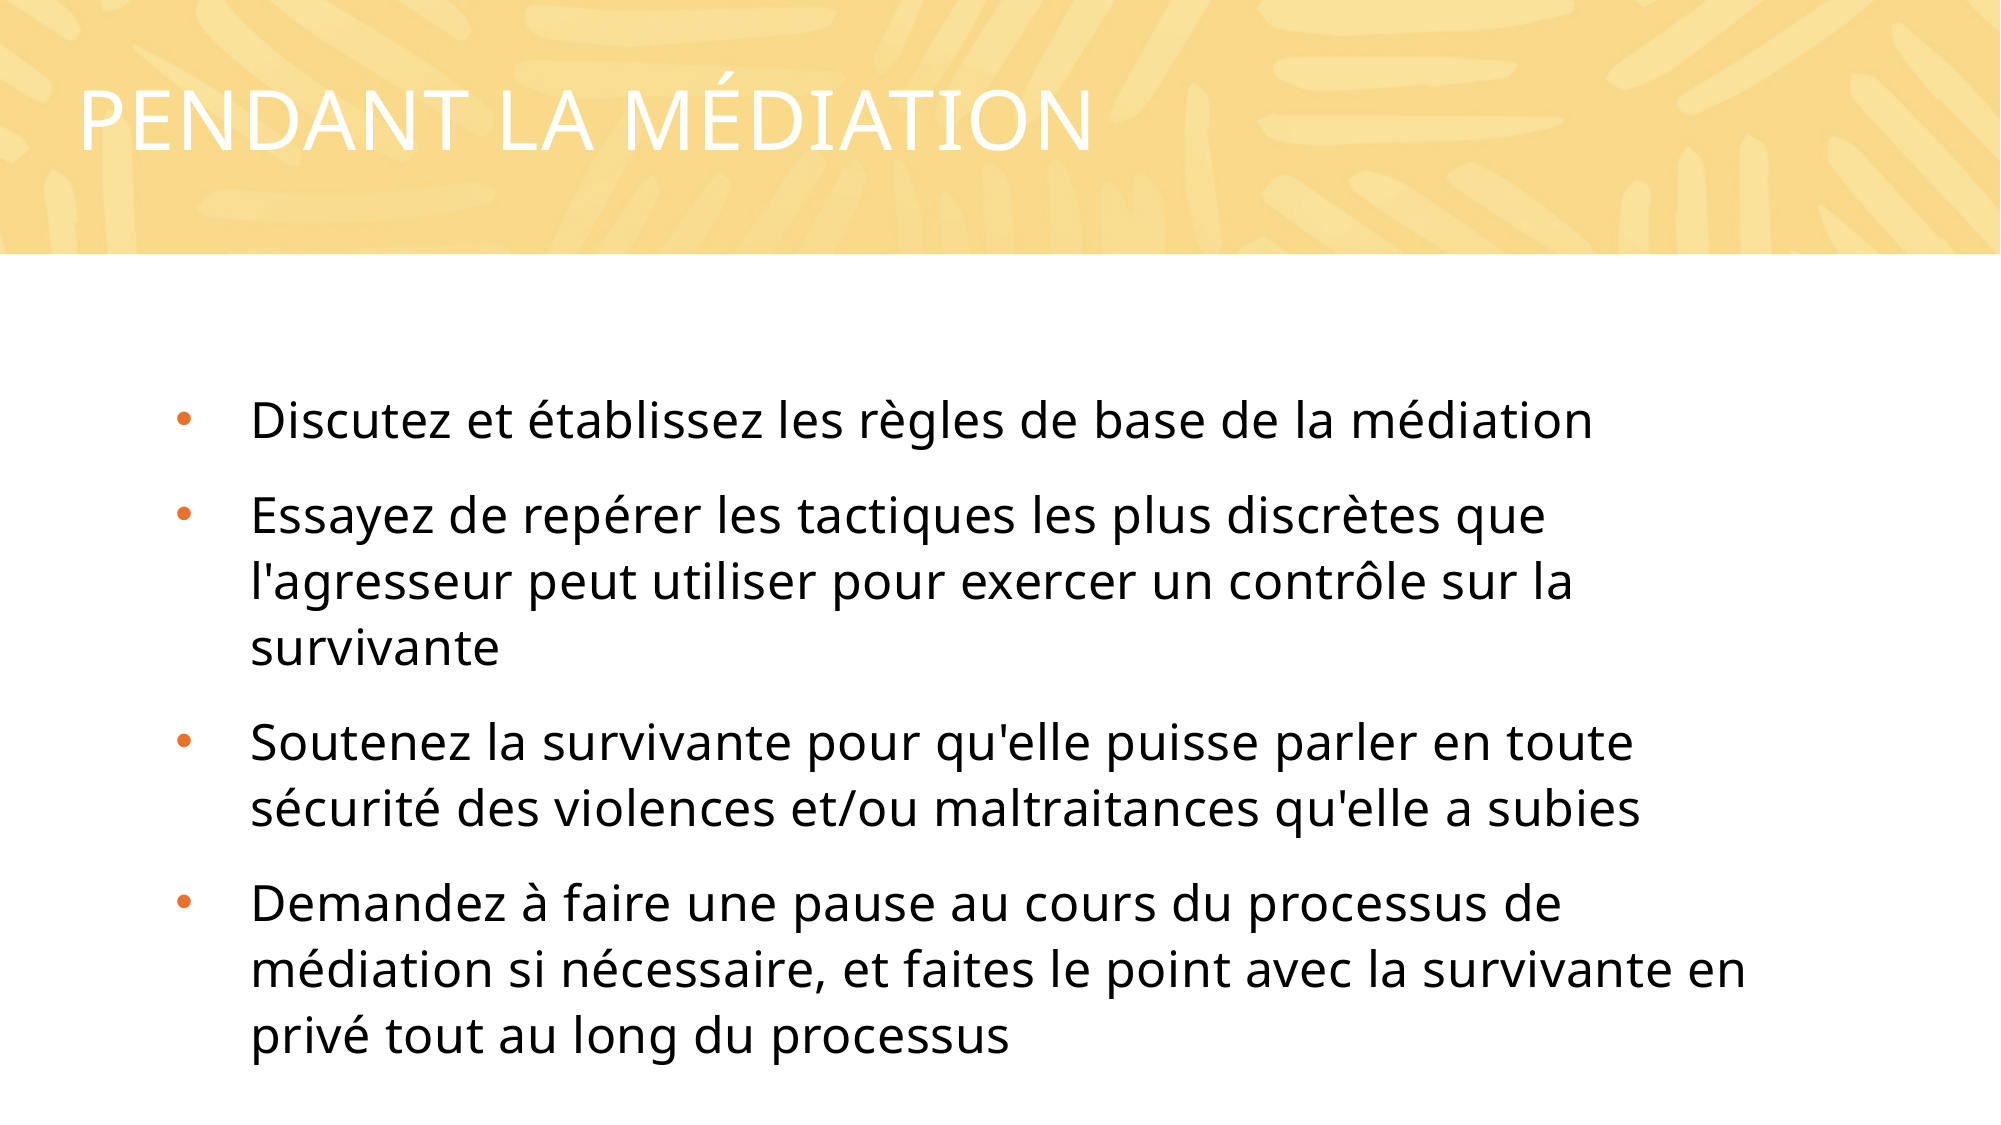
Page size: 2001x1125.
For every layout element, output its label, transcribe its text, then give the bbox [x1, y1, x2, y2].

title Pendant la médiation [61, 33, 1938, 220]
picture [0, 0, 2000, 1125]
list Discutez et établissez les règles de base de la médiation Essayez de repérer les tactiques les plus discrètes que l'agresseur peut utiliser pour exercer un contrôle sur la survivante Soutenez la survivante pour qu'elle puisse parler en toute sécurité des violences et/ou maltraitances qu'elle a subies Demandez à faire une pause au cours du processus de médiation si nécessaire, et faites le point avec la survivante en privé tout au long du processus [167, 374, 1763, 1036]
